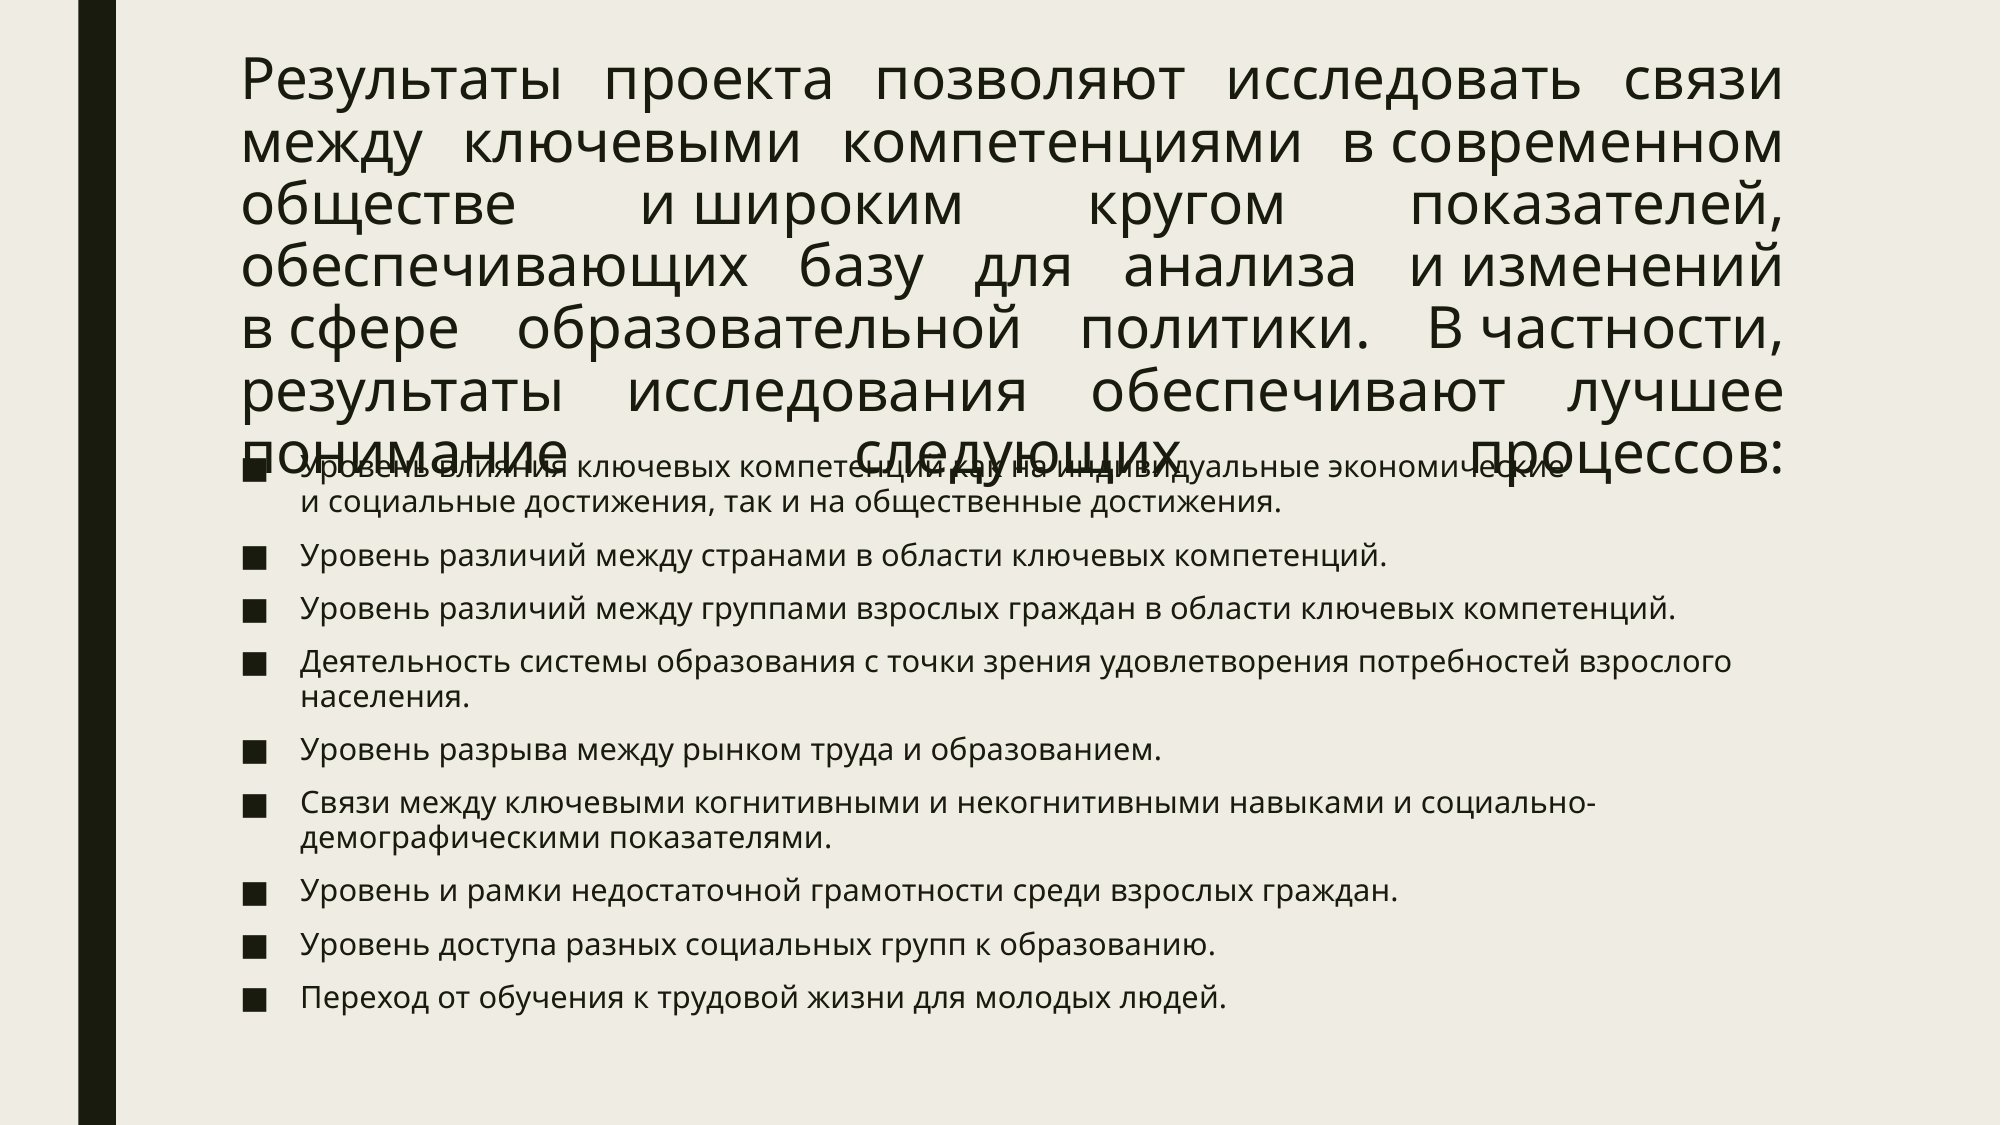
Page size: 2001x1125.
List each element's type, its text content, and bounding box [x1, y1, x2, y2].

list Уровень влияния ключевых компетенций как на индивидуальные экономические и социальные достижения, так и на общественные достижения. Уровень различий между странами в области ключевых компетенций. Уровень различий между группами взрослых граждан в области ключевых компетенций. Деятельность системы образования с точки зрения удовлетворения потребностей взрослого населения. Уровень разрыва между рынком труда и образованием. Связи между ключевыми когнитивными и некогнитивными навыками и социально-демографическими показателями. Уровень и рамки недостаточной грамотности среди взрослых граждан. Уровень доступа разных социальных групп к образованию. Переход от обучения к трудовой жизни для молодых людей. [225, 442, 1800, 1031]
title Результаты проекта позволяют исследовать связи между ключевыми компетенциями в современном обществе и широким кругом показателей, обеспечивающих базу для анализа и изменений в сфере образовательной политики. В частности, результаты исследования обеспечивают лучшее понимание следующих процессов: [225, 42, 1800, 287]
